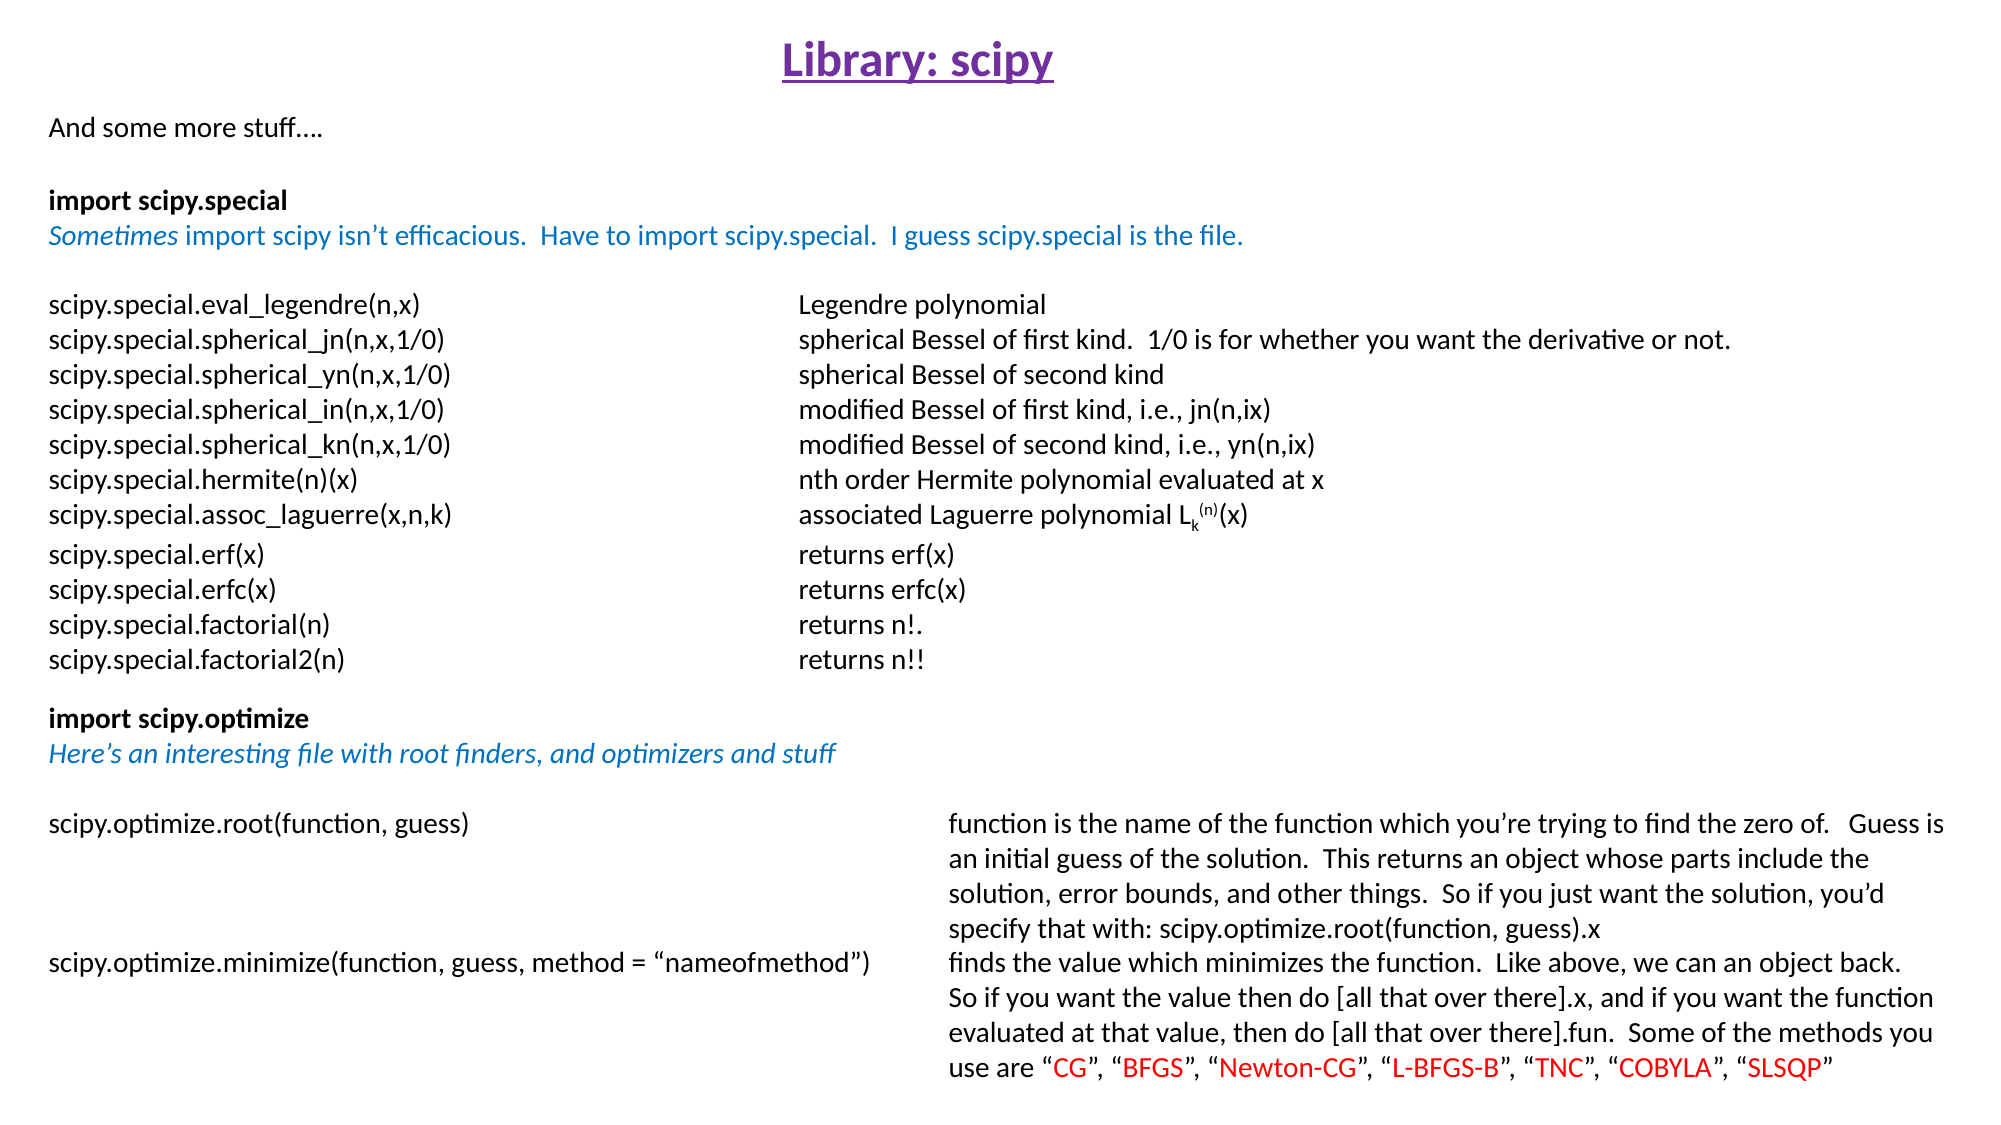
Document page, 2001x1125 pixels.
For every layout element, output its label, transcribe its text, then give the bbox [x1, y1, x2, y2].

text_box import scipy.optimize Here’s an interesting file with root finders, and optimizers and stuff scipy.optimize.root(function, guess) function is the name of the function which you’re trying to find the zero of. Guess is an initial guess of the solution. This returns an object whose parts include the solution, error bounds, and other things. So if you just want the solution, you’d specify that with: scipy.optimize.root(function, guess).x scipy.optimize.minimize(function, guess, method = “nameofmethod”) finds the value which minimizes the function. Like above, we can an object back. So if you want the value then do [all that over there].x, and if you want the function evaluated at that value, then do [all that over there].fun. Some of the methods you use are “CG”, “BFGS”, “Newton-CG”, “L-BFGS-B”, “TNC”, “COBYLA”, “SLSQP” [33, 691, 1973, 1091]
text_box Library: scipy [767, 19, 1070, 95]
text_box import scipy.special Sometimes import scipy isn’t efficacious. Have to import scipy.special. I guess scipy.special is the file. scipy.special.eval_legendre(n,x) Legendre polynomial scipy.special.spherical_jn(n,x,1/0) spherical Bessel of first kind. 1/0 is for whether you want the derivative or not. scipy.special.spherical_yn(n,x,1/0) spherical Bessel of second kind scipy.special.spherical_in(n,x,1/0) modified Bessel of first kind, i.e., jn(n,ix) scipy.special.spherical_kn(n,x,1/0) modified Bessel of second kind, i.e., yn(n,ix) scipy.special.hermite(n)(x) nth order Hermite polynomial evaluated at x scipy.special.assoc_laguerre(x,n,k) associated Laguerre polynomial Lk(n)(x) scipy.special.erf(x) returns erf(x) scipy.special.erfc(x) returns erfc(x) scipy.special.factorial(n) returns n!. scipy.special.factorial2(n) returns n!! [33, 173, 1774, 683]
text_box And some more stuff…. [33, 101, 536, 152]
